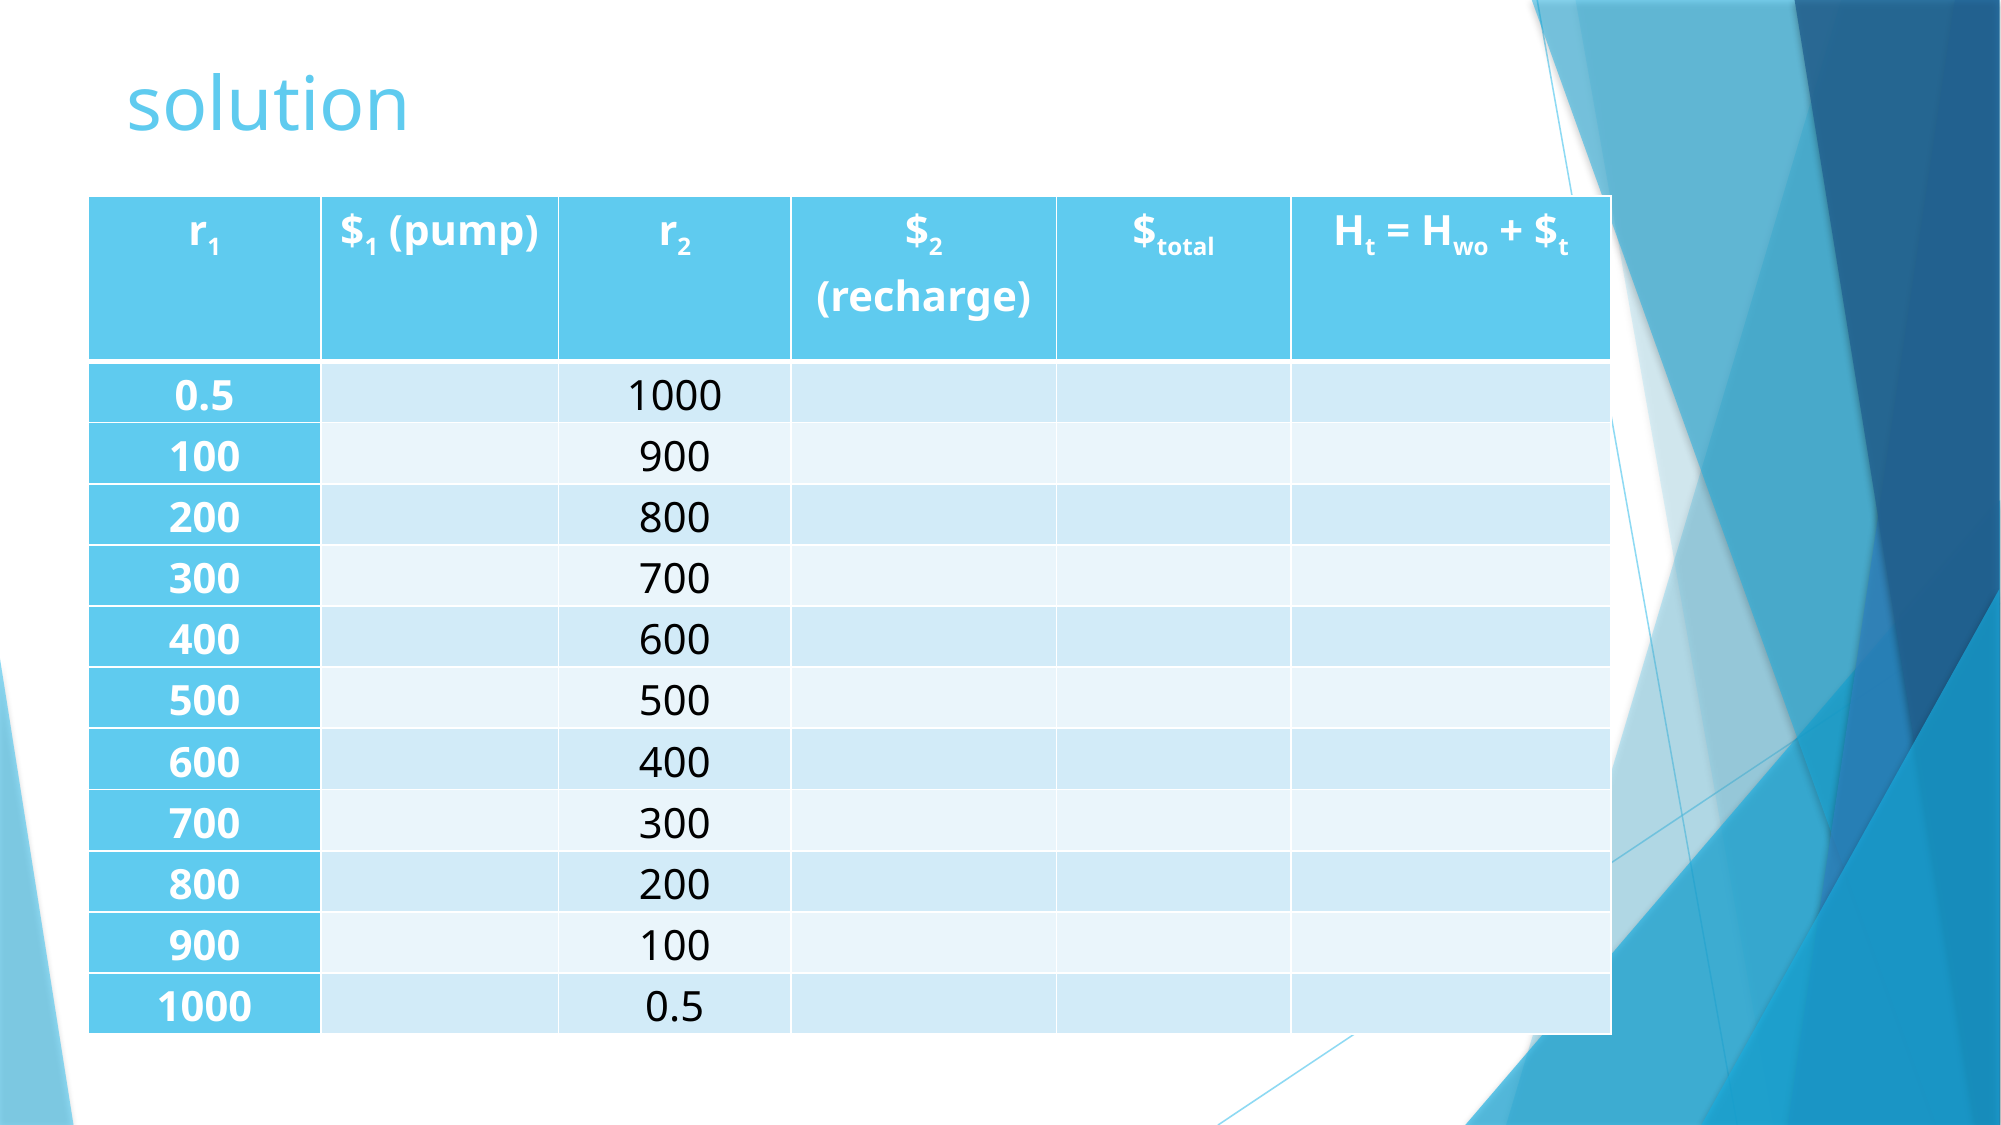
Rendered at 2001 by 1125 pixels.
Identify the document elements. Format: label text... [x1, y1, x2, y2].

table_cell [1057, 668, 1290, 727]
table_cell 900 [559, 423, 790, 483]
table_cell [1292, 364, 1610, 422]
table_cell [1292, 546, 1610, 605]
table_header Ht = Hwo + $t [1292, 197, 1610, 359]
table_cell [792, 852, 1056, 911]
table_cell [1057, 607, 1290, 666]
table_cell [1292, 913, 1610, 972]
table_cell [322, 790, 558, 850]
table_cell [1057, 423, 1290, 483]
table_cell [1057, 790, 1290, 850]
table_cell [322, 729, 558, 789]
table_cell 100 [559, 913, 790, 972]
table_cell 900 [89, 913, 320, 972]
table_header $1 (pump) [322, 197, 558, 359]
table_cell 400 [89, 607, 320, 666]
table_cell 300 [89, 546, 320, 605]
table_cell [1292, 729, 1610, 789]
table_cell 0.5 [559, 974, 790, 1033]
table_header $total [1057, 197, 1290, 359]
table_cell [322, 607, 558, 666]
table_cell 100 [89, 423, 320, 483]
table_cell 0.5 [89, 364, 320, 422]
table_cell [792, 546, 1056, 605]
table_cell [322, 423, 558, 483]
table_header $2 (recharge) [792, 197, 1056, 359]
table_header r1 [89, 197, 320, 359]
table_cell [792, 607, 1056, 666]
table_cell [792, 364, 1056, 422]
table_cell [792, 974, 1056, 1033]
table_cell [1292, 607, 1610, 666]
table_cell [1292, 790, 1610, 850]
table_cell 400 [559, 729, 790, 789]
table_cell 800 [559, 485, 790, 544]
table_cell [322, 852, 558, 911]
table_cell 700 [559, 546, 790, 605]
table_cell [1057, 546, 1290, 605]
table_cell [322, 546, 558, 605]
table_cell 500 [89, 668, 320, 727]
table_cell [322, 913, 558, 972]
table_cell [1292, 974, 1610, 1033]
table_cell [322, 485, 558, 544]
table_cell [1057, 485, 1290, 544]
table_cell [322, 974, 558, 1033]
table_cell [792, 913, 1056, 972]
table_cell [792, 668, 1056, 727]
table_cell [1057, 974, 1290, 1033]
table_cell 600 [89, 729, 320, 789]
table_cell 700 [89, 790, 320, 850]
table_cell [322, 668, 558, 727]
table_cell [1057, 852, 1290, 911]
table_cell [1292, 485, 1610, 544]
table_header r2 [559, 197, 790, 359]
table_cell 600 [559, 607, 790, 666]
table_cell [1057, 913, 1290, 972]
table_cell 500 [559, 668, 790, 727]
table_cell 200 [559, 852, 790, 911]
table_cell [322, 364, 558, 422]
table_cell [1292, 668, 1610, 727]
table_cell [792, 485, 1056, 544]
table_cell [792, 729, 1056, 789]
table_cell [1292, 852, 1610, 911]
table_cell [1057, 364, 1290, 422]
table_cell [792, 423, 1056, 483]
table_cell 800 [89, 852, 320, 911]
title solution [111, 47, 1522, 166]
table_cell [1292, 423, 1610, 483]
table_cell 1000 [559, 364, 790, 422]
table_cell 200 [89, 485, 320, 544]
table_cell 1000 [89, 974, 320, 1033]
table_cell [1057, 729, 1290, 789]
table_cell [792, 790, 1056, 850]
table_cell 300 [559, 790, 790, 850]
